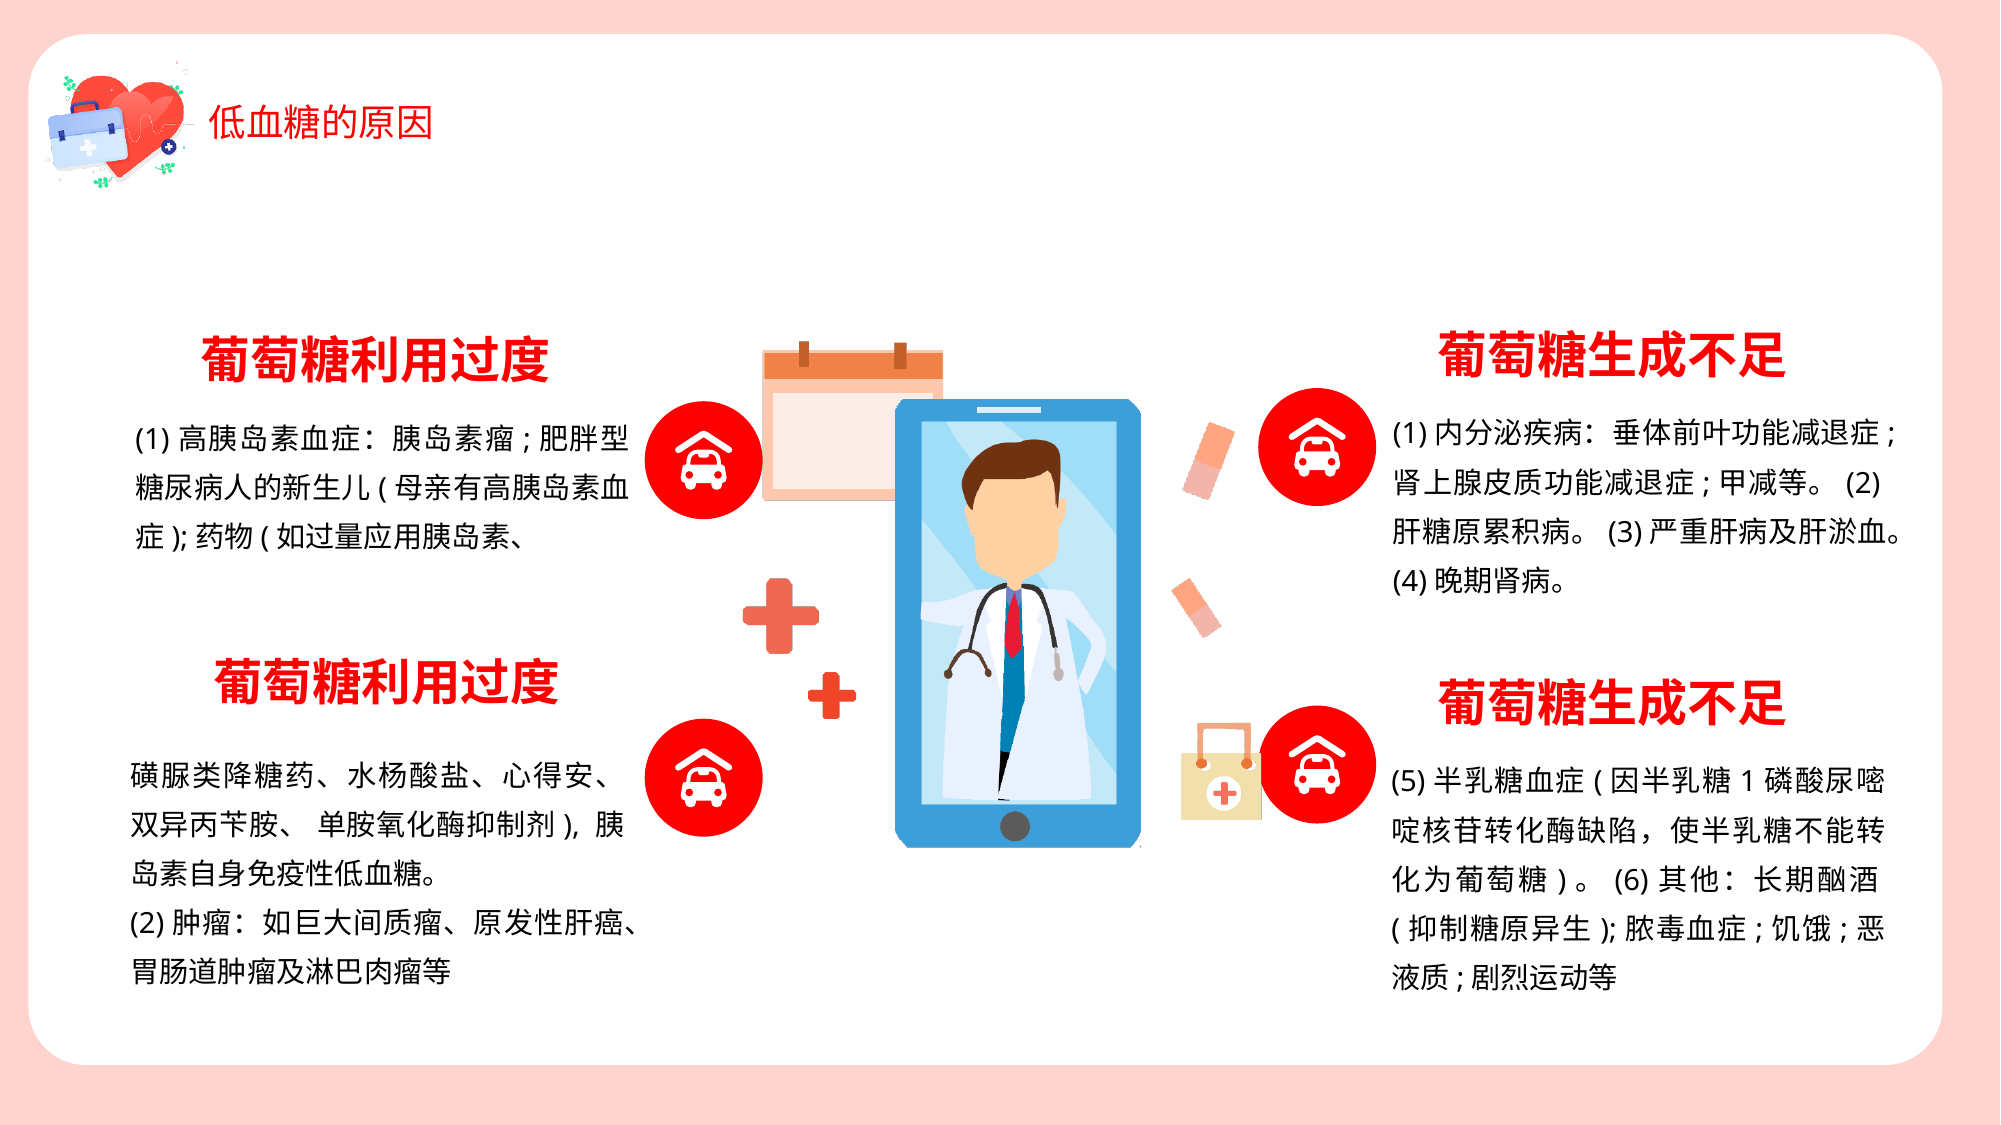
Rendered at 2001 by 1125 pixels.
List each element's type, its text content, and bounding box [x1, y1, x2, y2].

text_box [120, 298, 705, 621]
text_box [1311, 293, 1903, 1018]
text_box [115, 621, 763, 1018]
picture [0, 0, 2000, 1125]
title 低血糖的原因 [193, 59, 1919, 188]
text_box [27, 33, 1944, 1067]
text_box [1258, 641, 1901, 1023]
